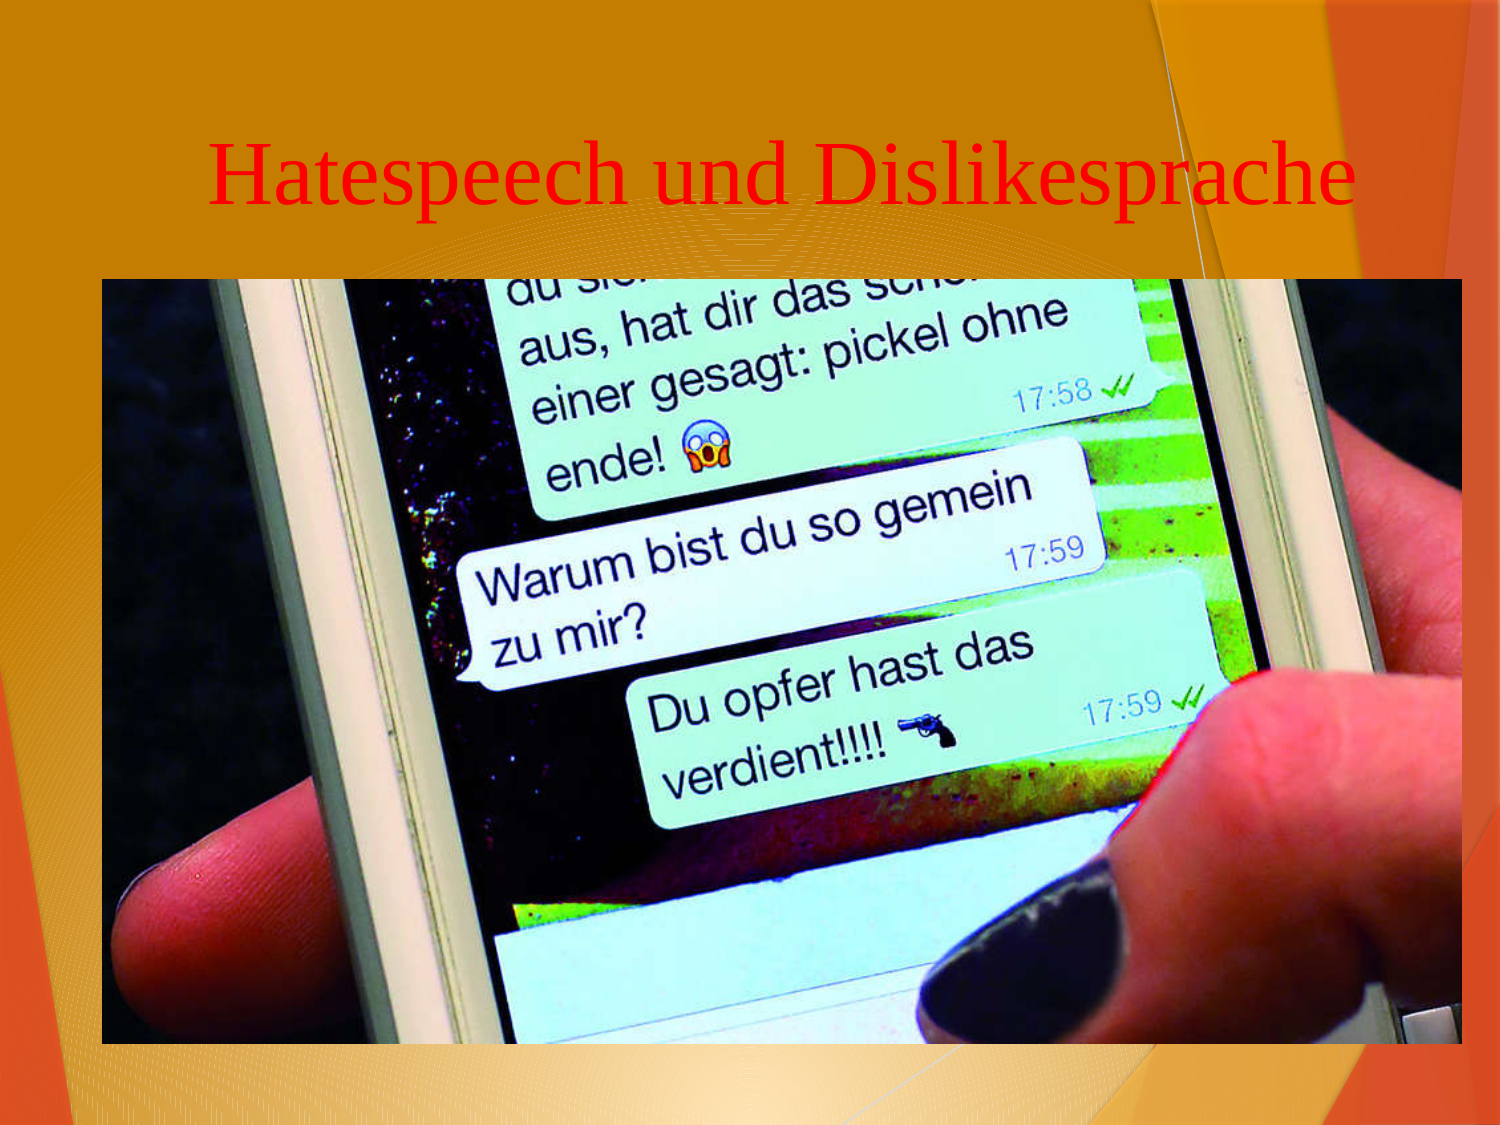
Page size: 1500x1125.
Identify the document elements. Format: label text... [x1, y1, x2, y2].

text_box Hatespeech und Dislikesprache [192, 74, 1466, 261]
picture [102, 278, 1463, 1045]
